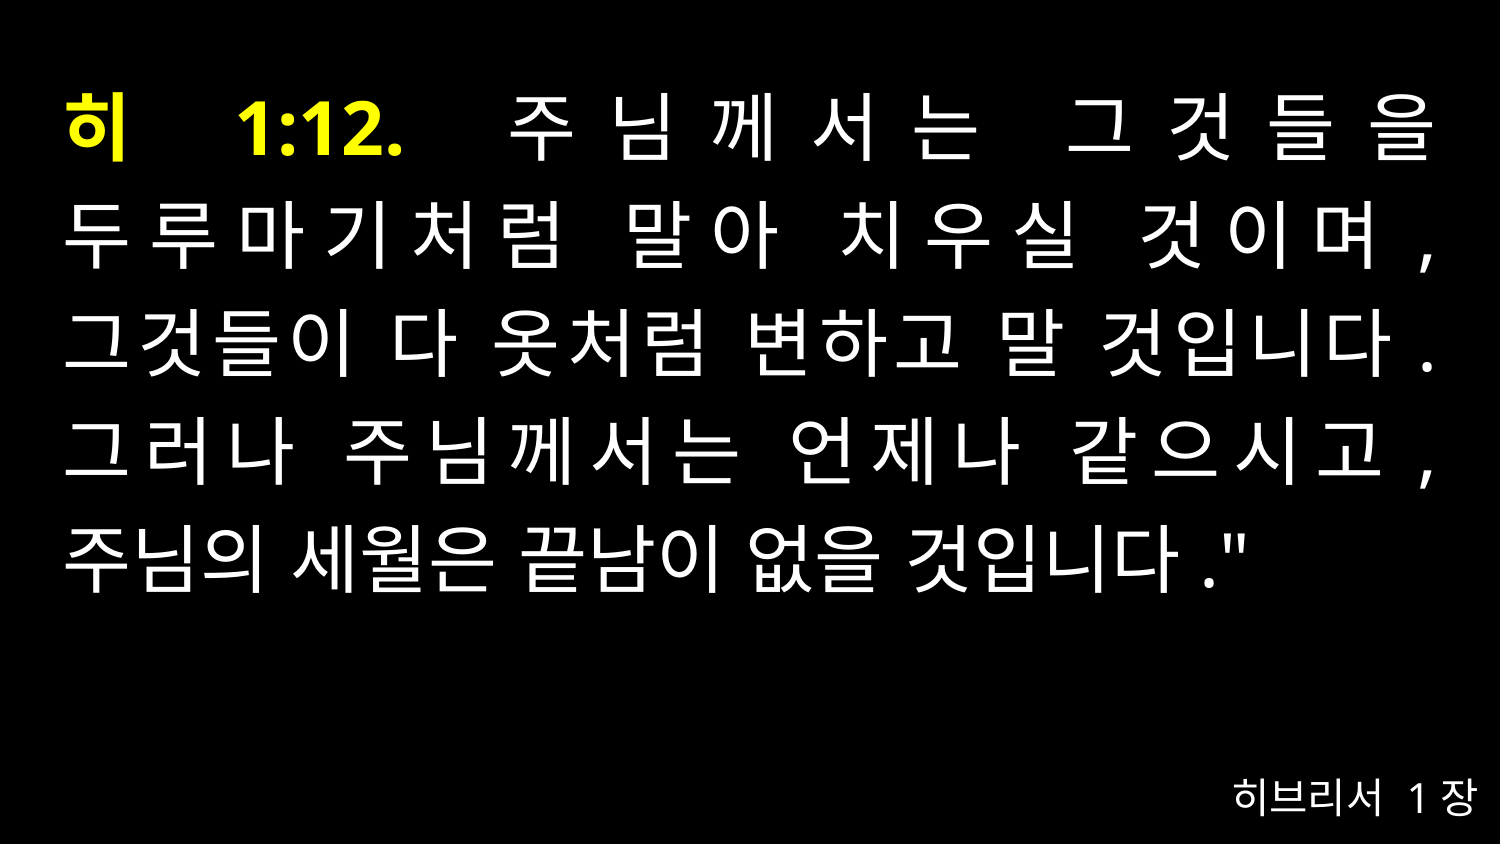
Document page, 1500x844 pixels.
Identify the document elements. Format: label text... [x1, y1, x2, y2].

title 히 1:12. 주님께서는 그것들을 두루마기처럼 말아 치우실 것이며, 그것들이 다 옷처럼 변하고 말 것입니다. 그러나 주님께서는 언제나 같으시고, 주님의 세월은 끝남이 없을 것입니다." [0, 0, 1500, 844]
subtitle 히브리서 1장 [916, 770, 1500, 844]
